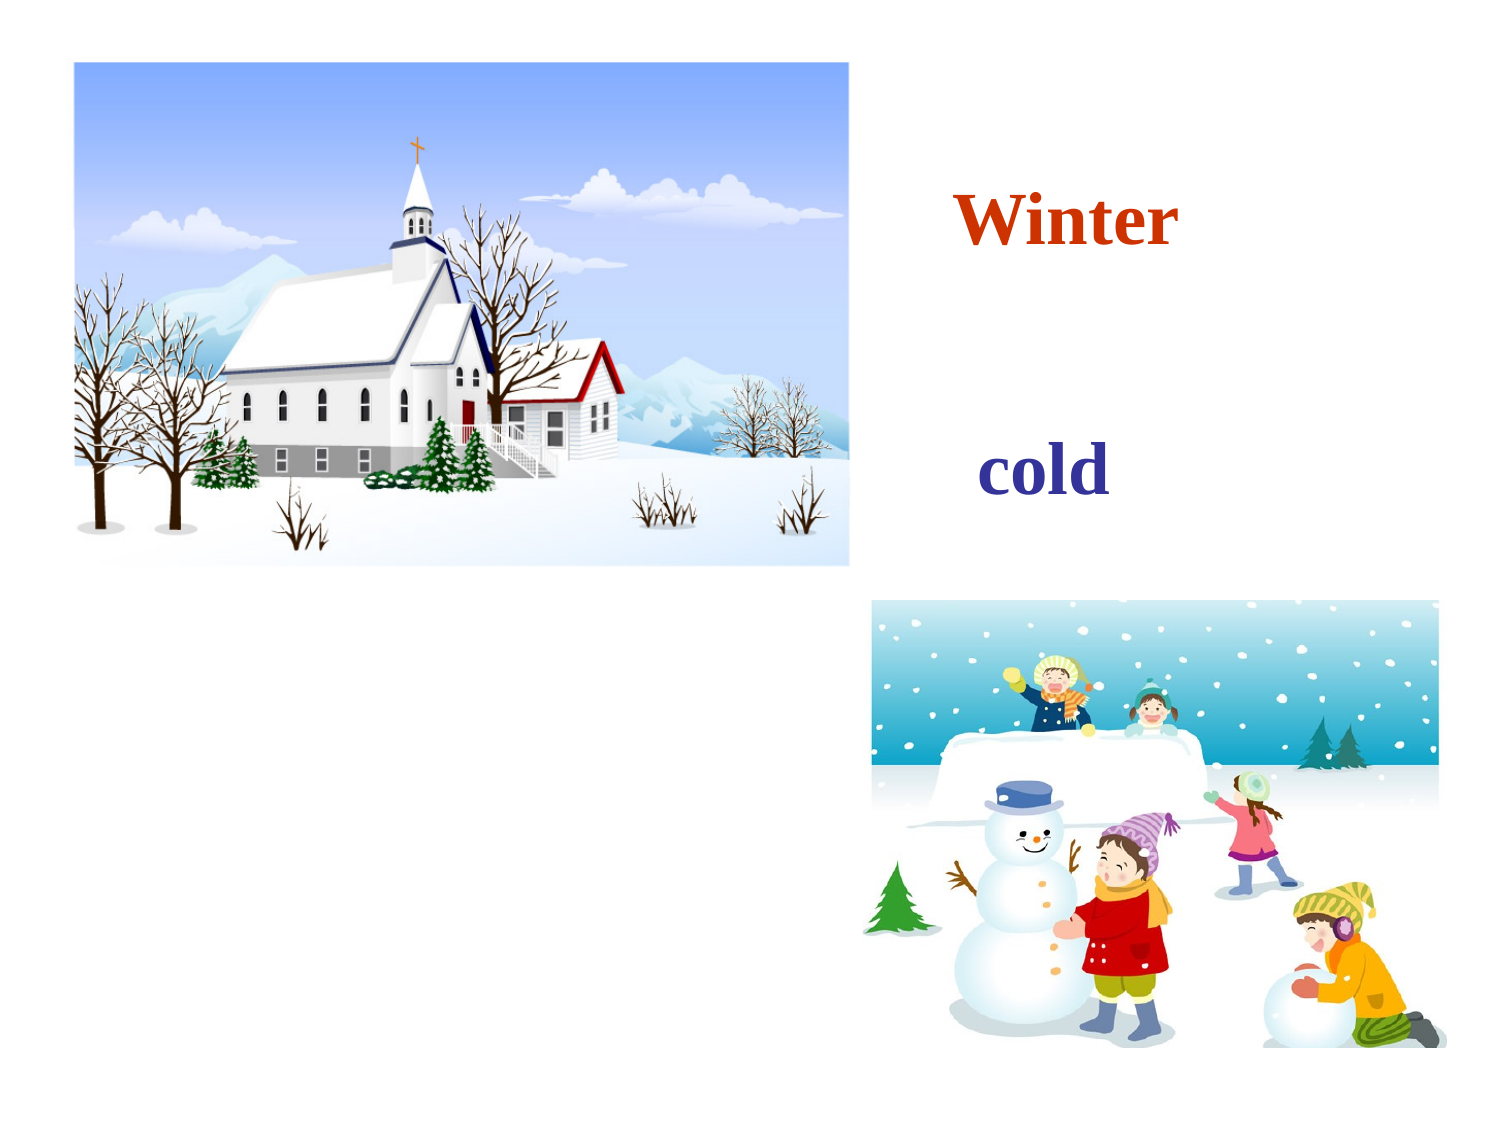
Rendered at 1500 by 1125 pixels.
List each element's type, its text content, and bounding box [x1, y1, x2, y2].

picture [49, 49, 876, 576]
text_box Winter [937, 162, 1263, 268]
text_box cold [962, 412, 1175, 518]
picture [862, 599, 1448, 1048]
